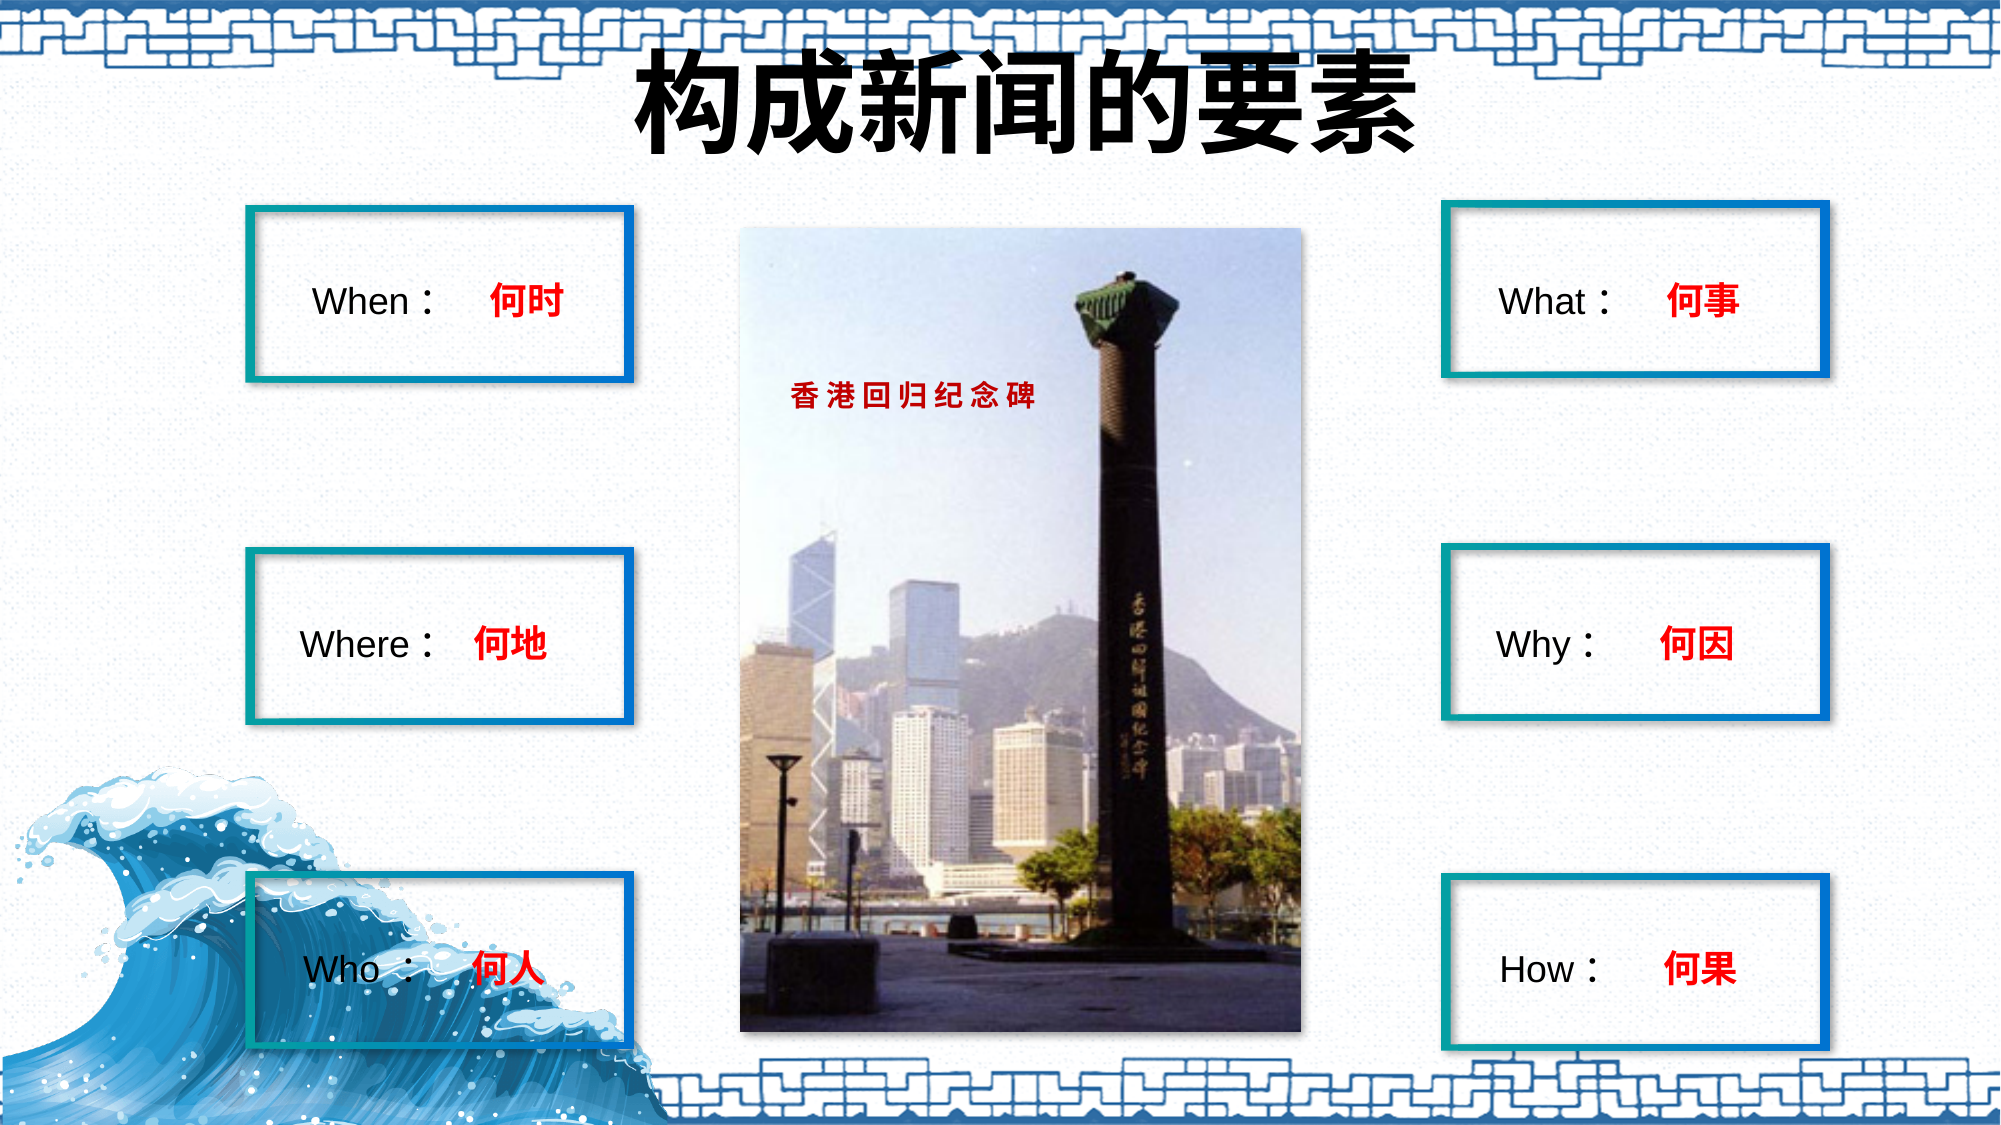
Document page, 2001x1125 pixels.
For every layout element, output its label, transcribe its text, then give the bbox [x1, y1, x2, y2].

picture [255, 212, 624, 376]
title 构成新闻的要素 [282, 0, 1718, 218]
text_box When： 何时 [286, 269, 581, 330]
text_box Where： 何地 [284, 612, 563, 673]
text_box [245, 204, 635, 383]
text_box [1441, 200, 1831, 379]
text_box [1441, 872, 1831, 1051]
picture [0, 0, 2001, 1125]
text_box How： 何果 [1484, 937, 1754, 998]
text_box Why： 何因 [1480, 612, 1750, 673]
text_box [1441, 542, 1831, 721]
text_box [245, 546, 635, 725]
picture [1451, 208, 1820, 371]
text_box What： 何事 [1483, 269, 1757, 330]
text_box Who ： 何人 [288, 937, 562, 998]
text_box [245, 870, 635, 1049]
